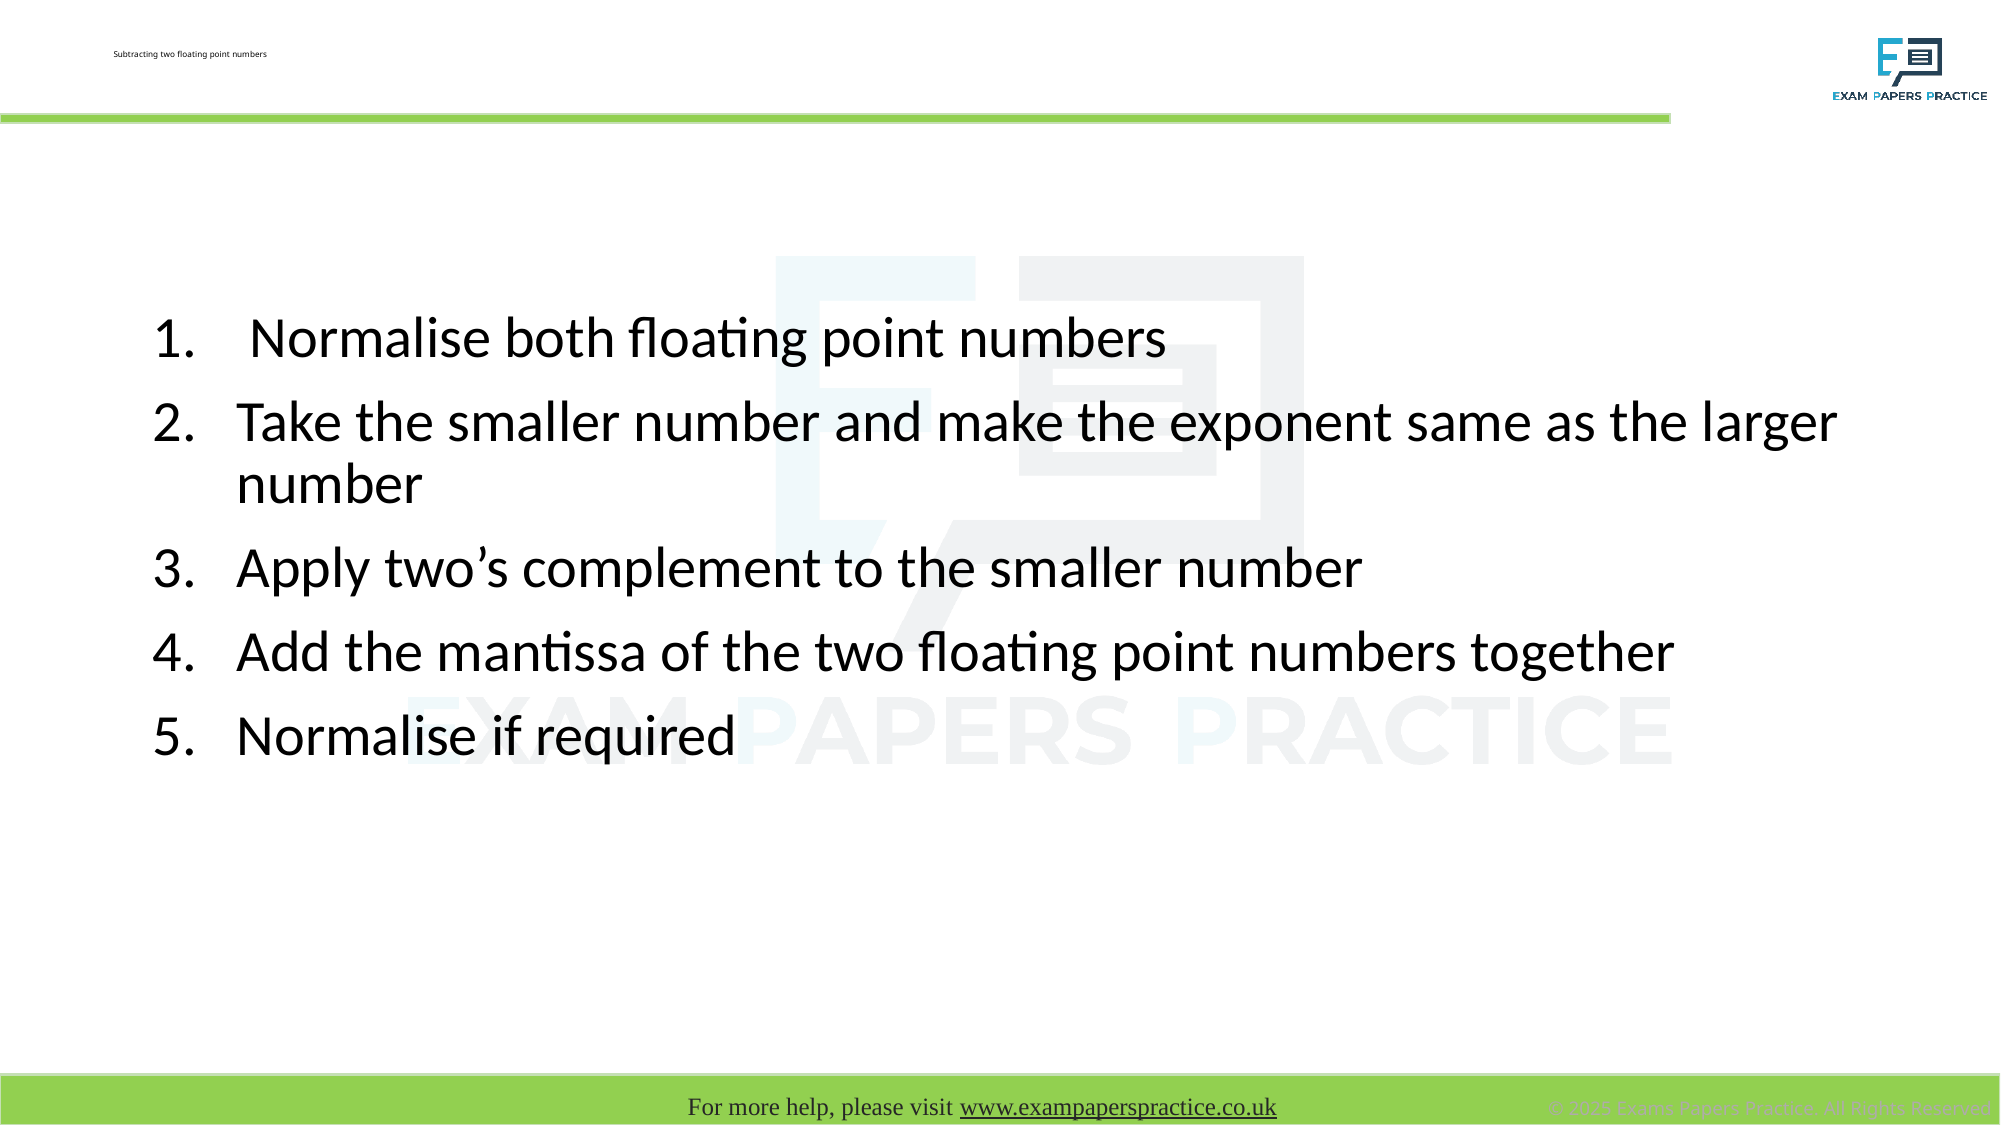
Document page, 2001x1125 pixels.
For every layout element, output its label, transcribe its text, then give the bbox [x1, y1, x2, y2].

list Normalise both floating point numbers Take the smaller number and make the exponent same as the larger number Apply two’s complement to the smaller number Add the mantissa of the two floating point numbers together Normalise if required [137, 299, 1863, 1014]
title Subtracting two floating point numbers [98, 43, 1824, 68]
